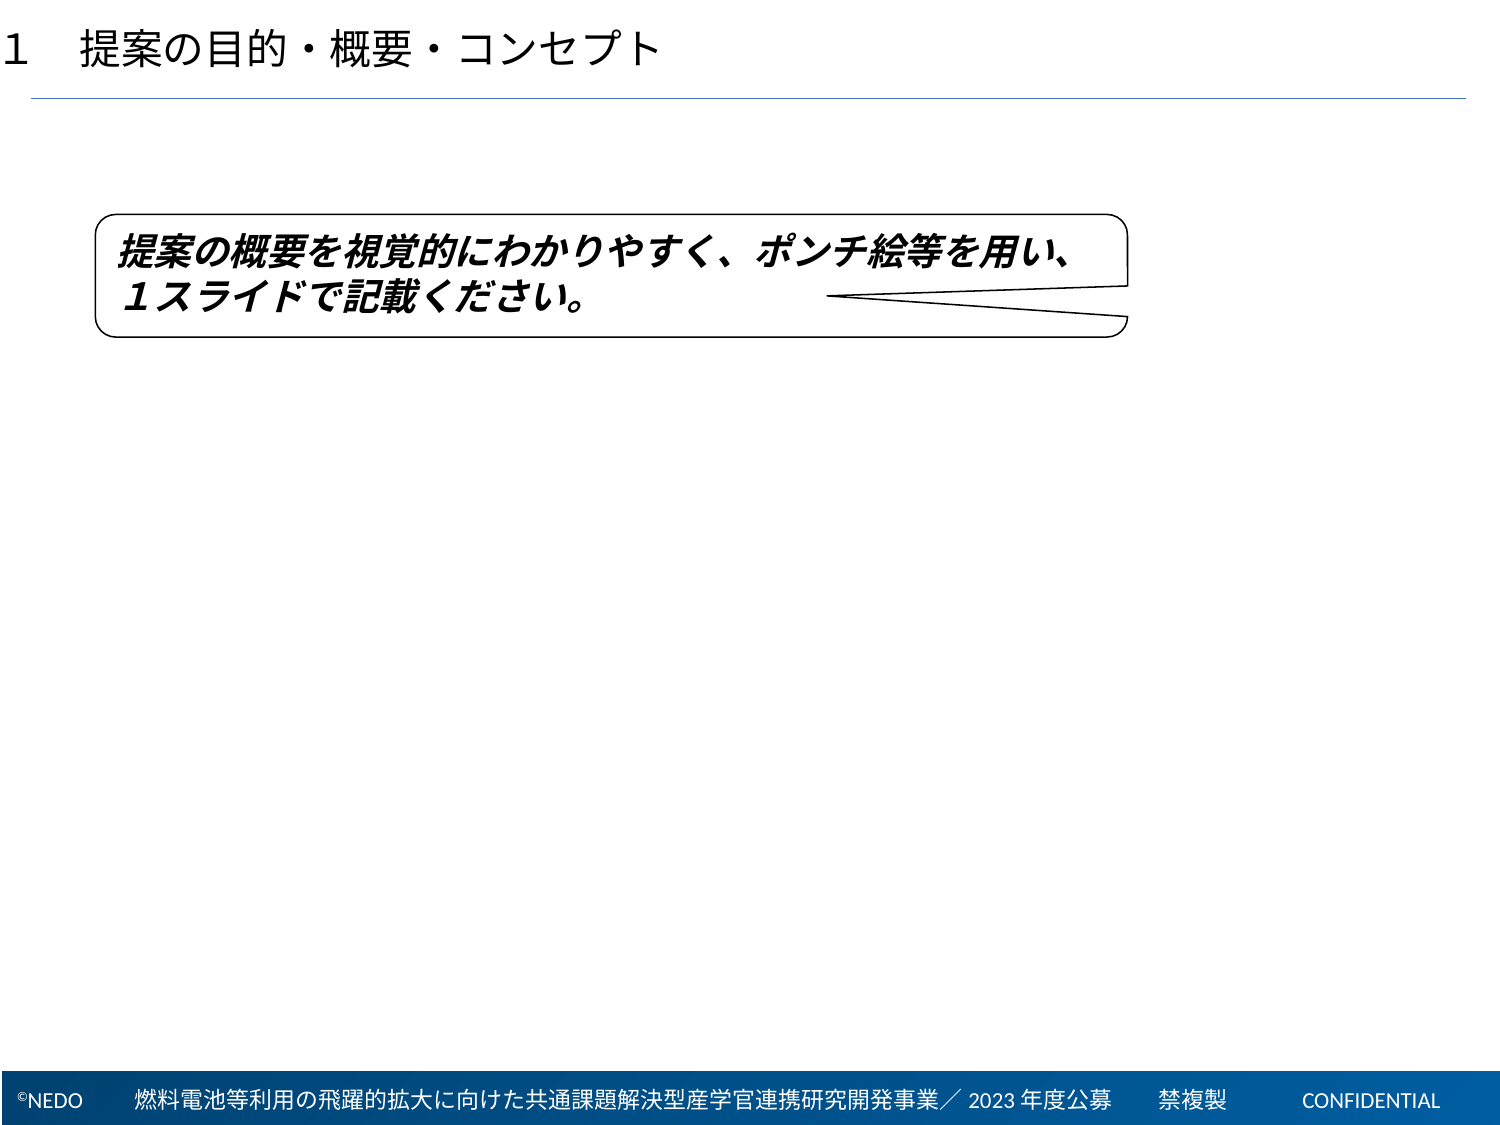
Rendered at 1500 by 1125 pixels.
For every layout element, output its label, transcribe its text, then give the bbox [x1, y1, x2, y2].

text_box 提案の概要を視覚的にわかりやすく、ポンチ絵等を用い、 １スライドで記載ください。 [95, 214, 1128, 338]
text_box １ 提案の目的・概要・コンセプト [0, 15, 679, 81]
